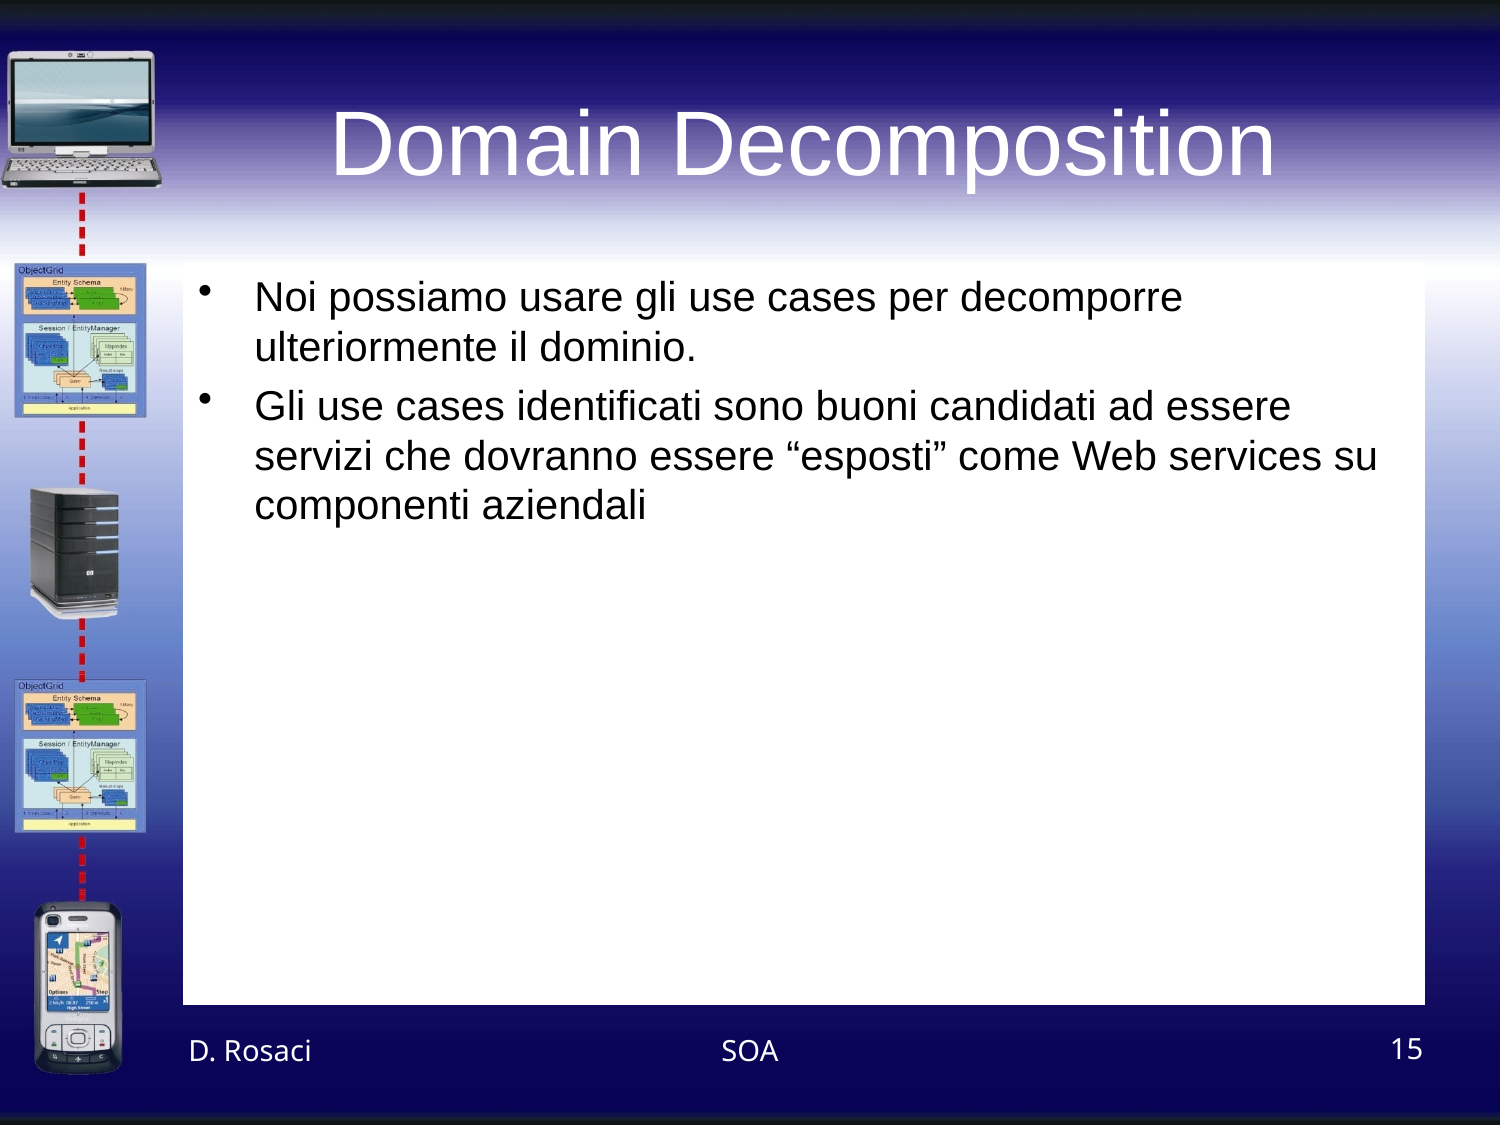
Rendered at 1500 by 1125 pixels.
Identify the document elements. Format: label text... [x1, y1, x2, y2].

footer SOA [512, 1024, 988, 1103]
title Domain Decomposition [182, 44, 1426, 233]
picture [0, 0, 1500, 1125]
list Noi possiamo usare gli use cases per decomporre ulteriormente il dominio. Gli use cases identificati sono buoni candidati ad essere servizi che dovranno essere “esposti” come Web services su componenti aziendali [182, 262, 1426, 1006]
slide_number D. Rosaci [74, 1024, 426, 1103]
